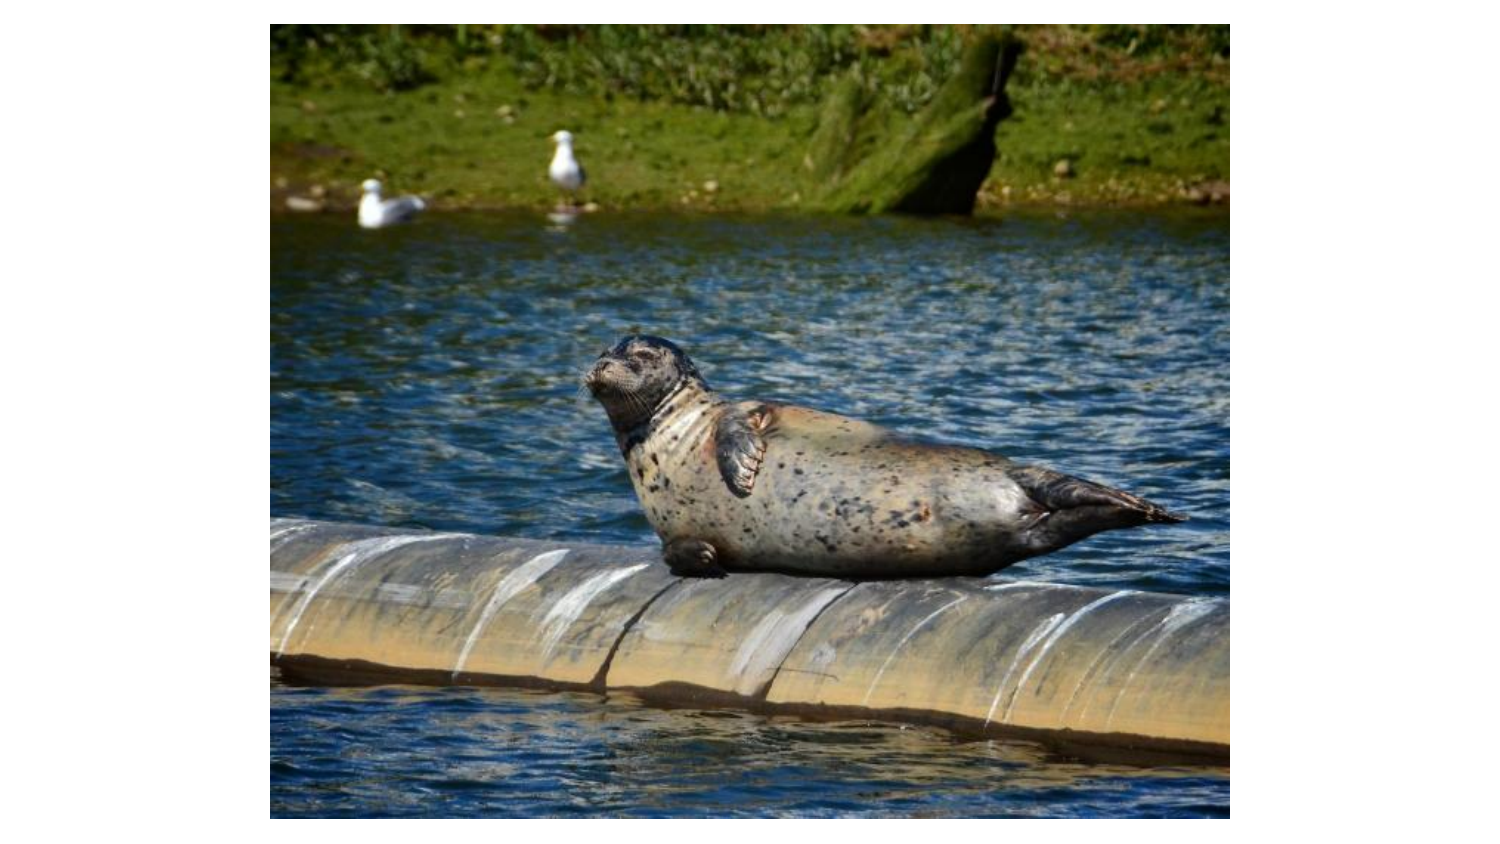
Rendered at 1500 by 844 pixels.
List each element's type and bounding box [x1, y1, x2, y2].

picture [270, 24, 1230, 819]
